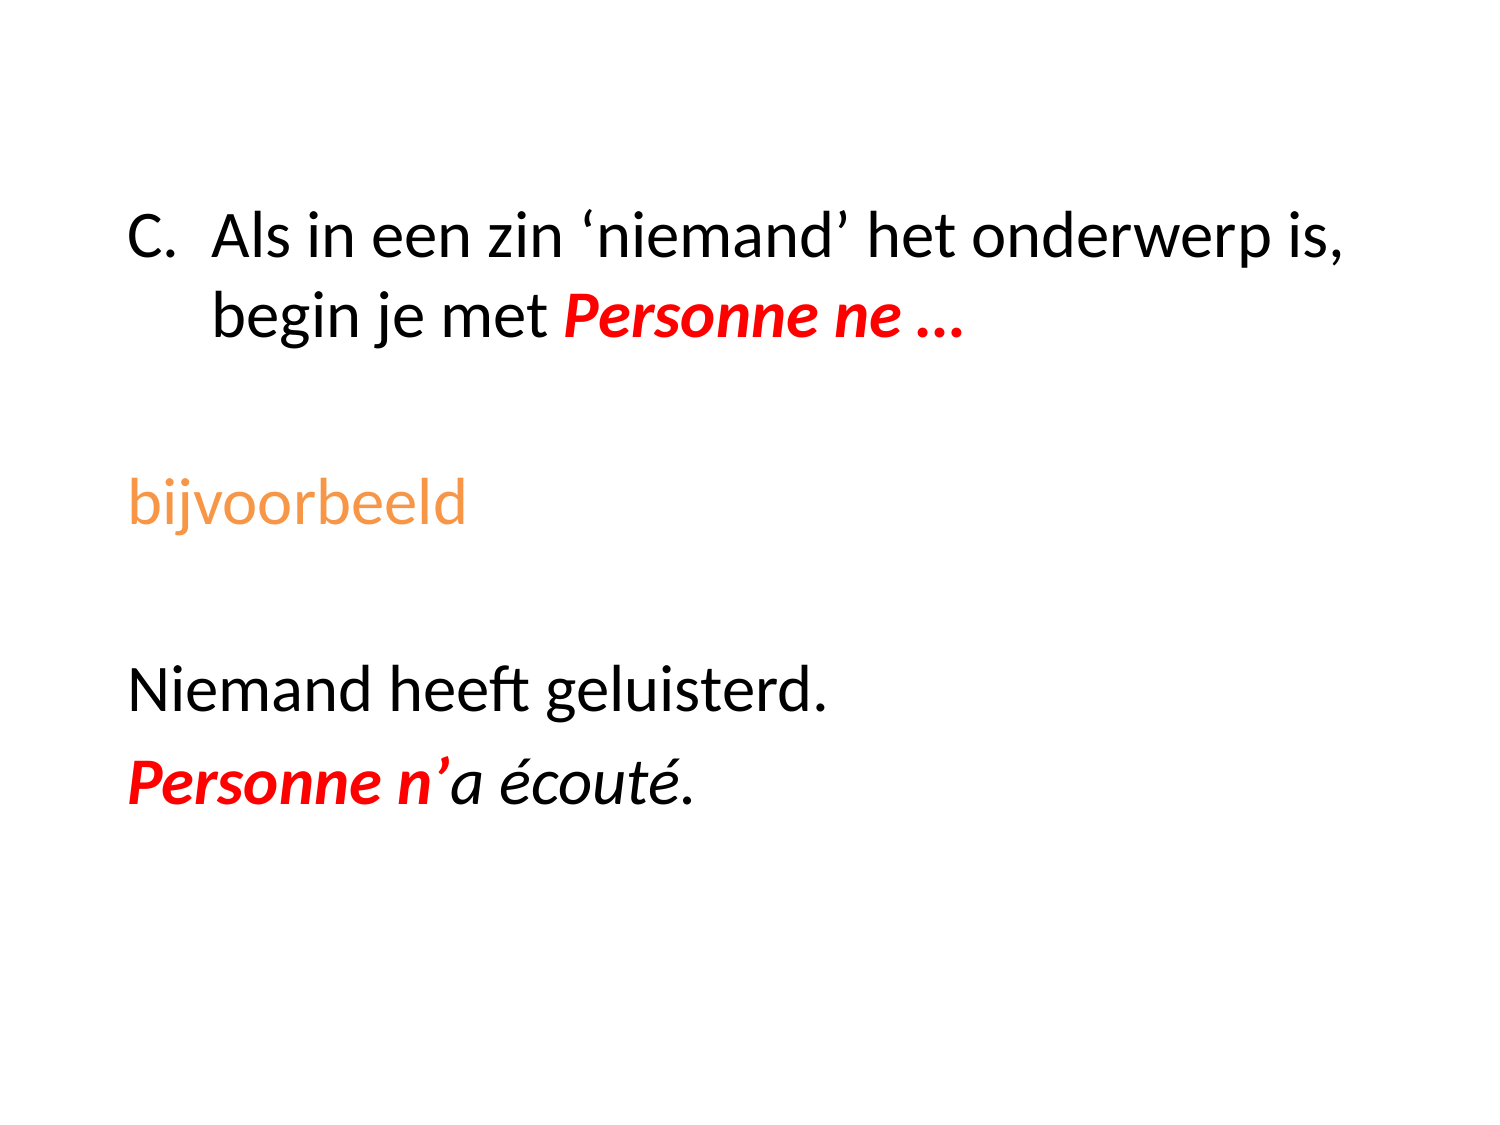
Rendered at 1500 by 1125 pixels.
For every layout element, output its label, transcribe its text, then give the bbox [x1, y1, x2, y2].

text_box Als in een zin ‘niemand’ het onderwerp is, begin je met Personne ne … bijvoorbeeld Niemand heeft geluisterd. Personne n’a écouté. [112, 89, 1388, 988]
